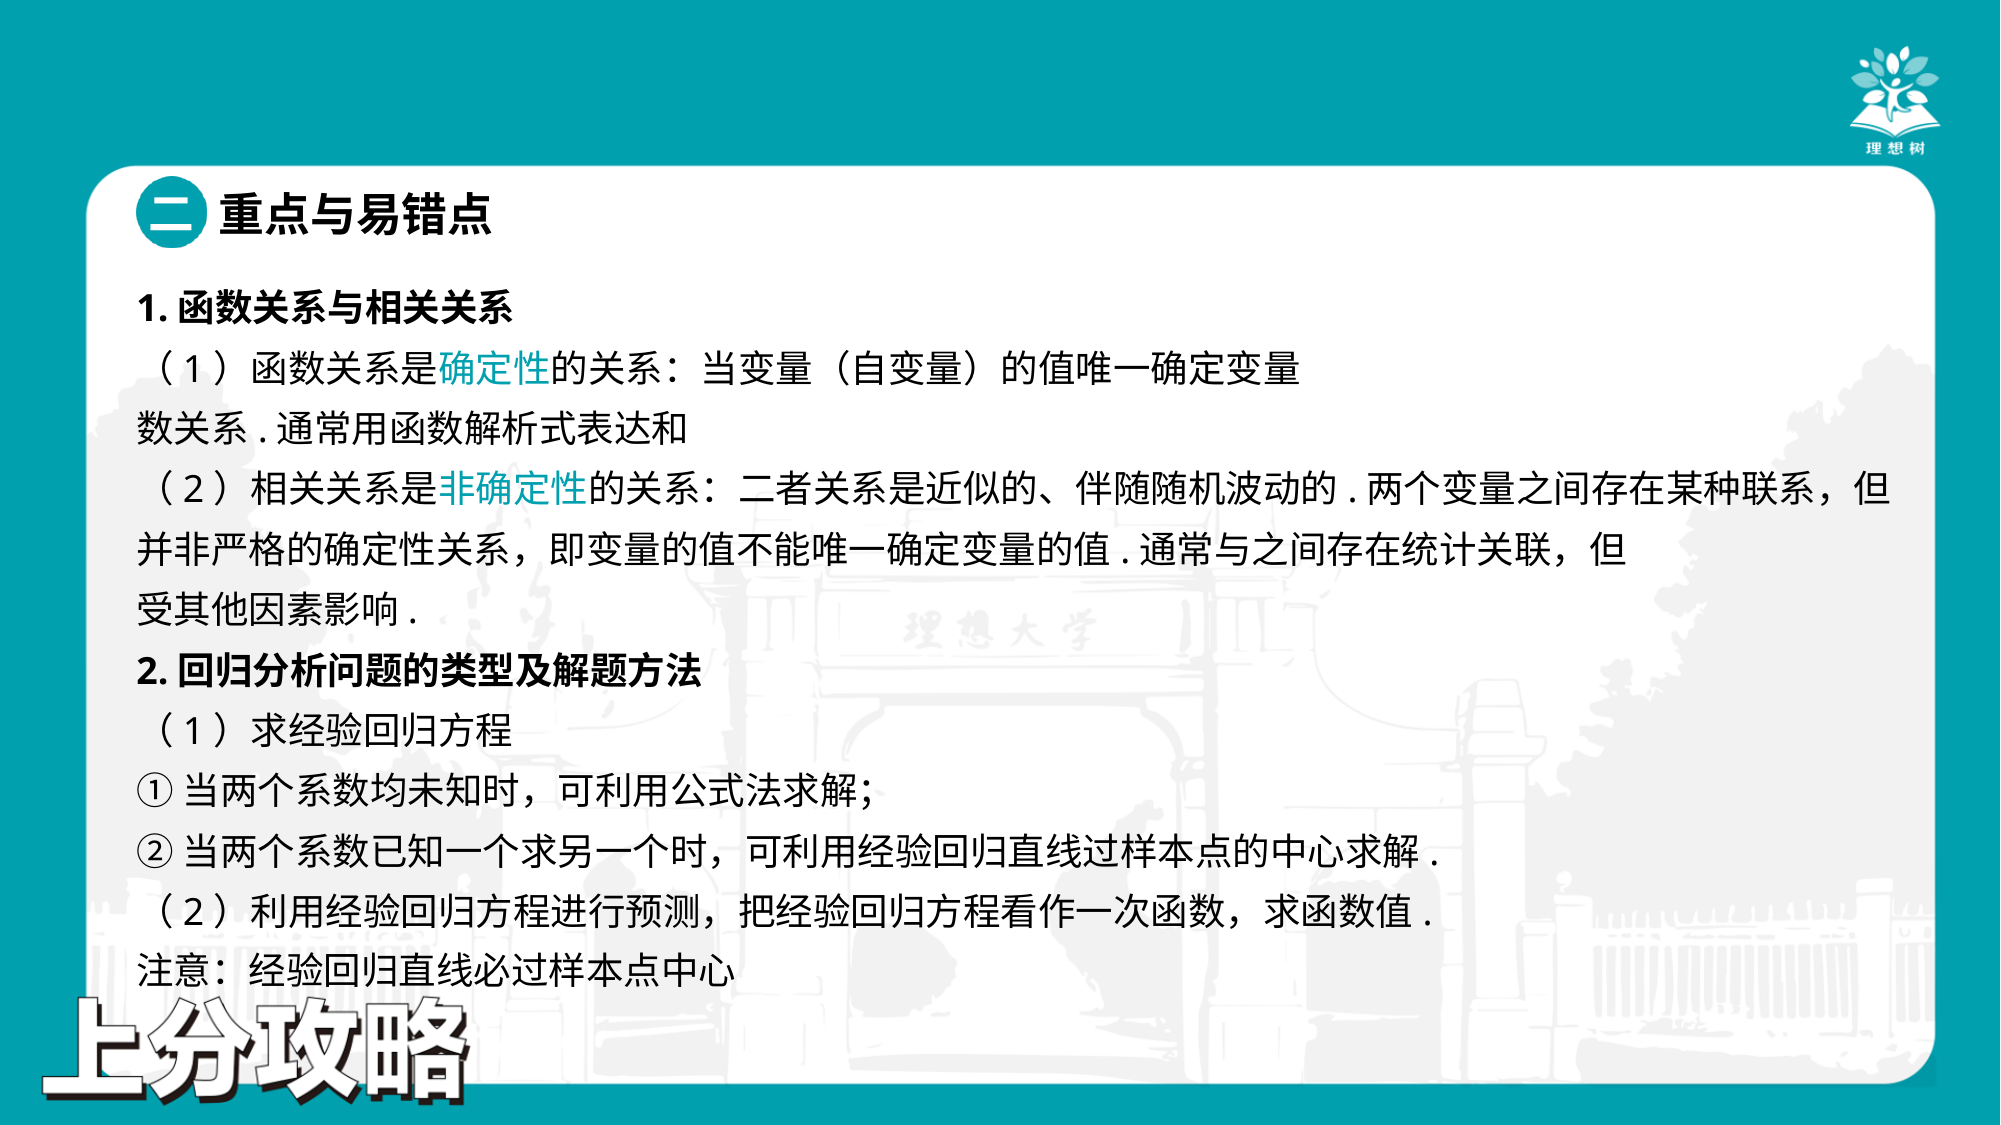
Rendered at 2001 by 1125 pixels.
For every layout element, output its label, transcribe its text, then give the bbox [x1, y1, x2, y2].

picture [0, 0, 2000, 1125]
text_box 重点与易错点 [218, 176, 1865, 248]
